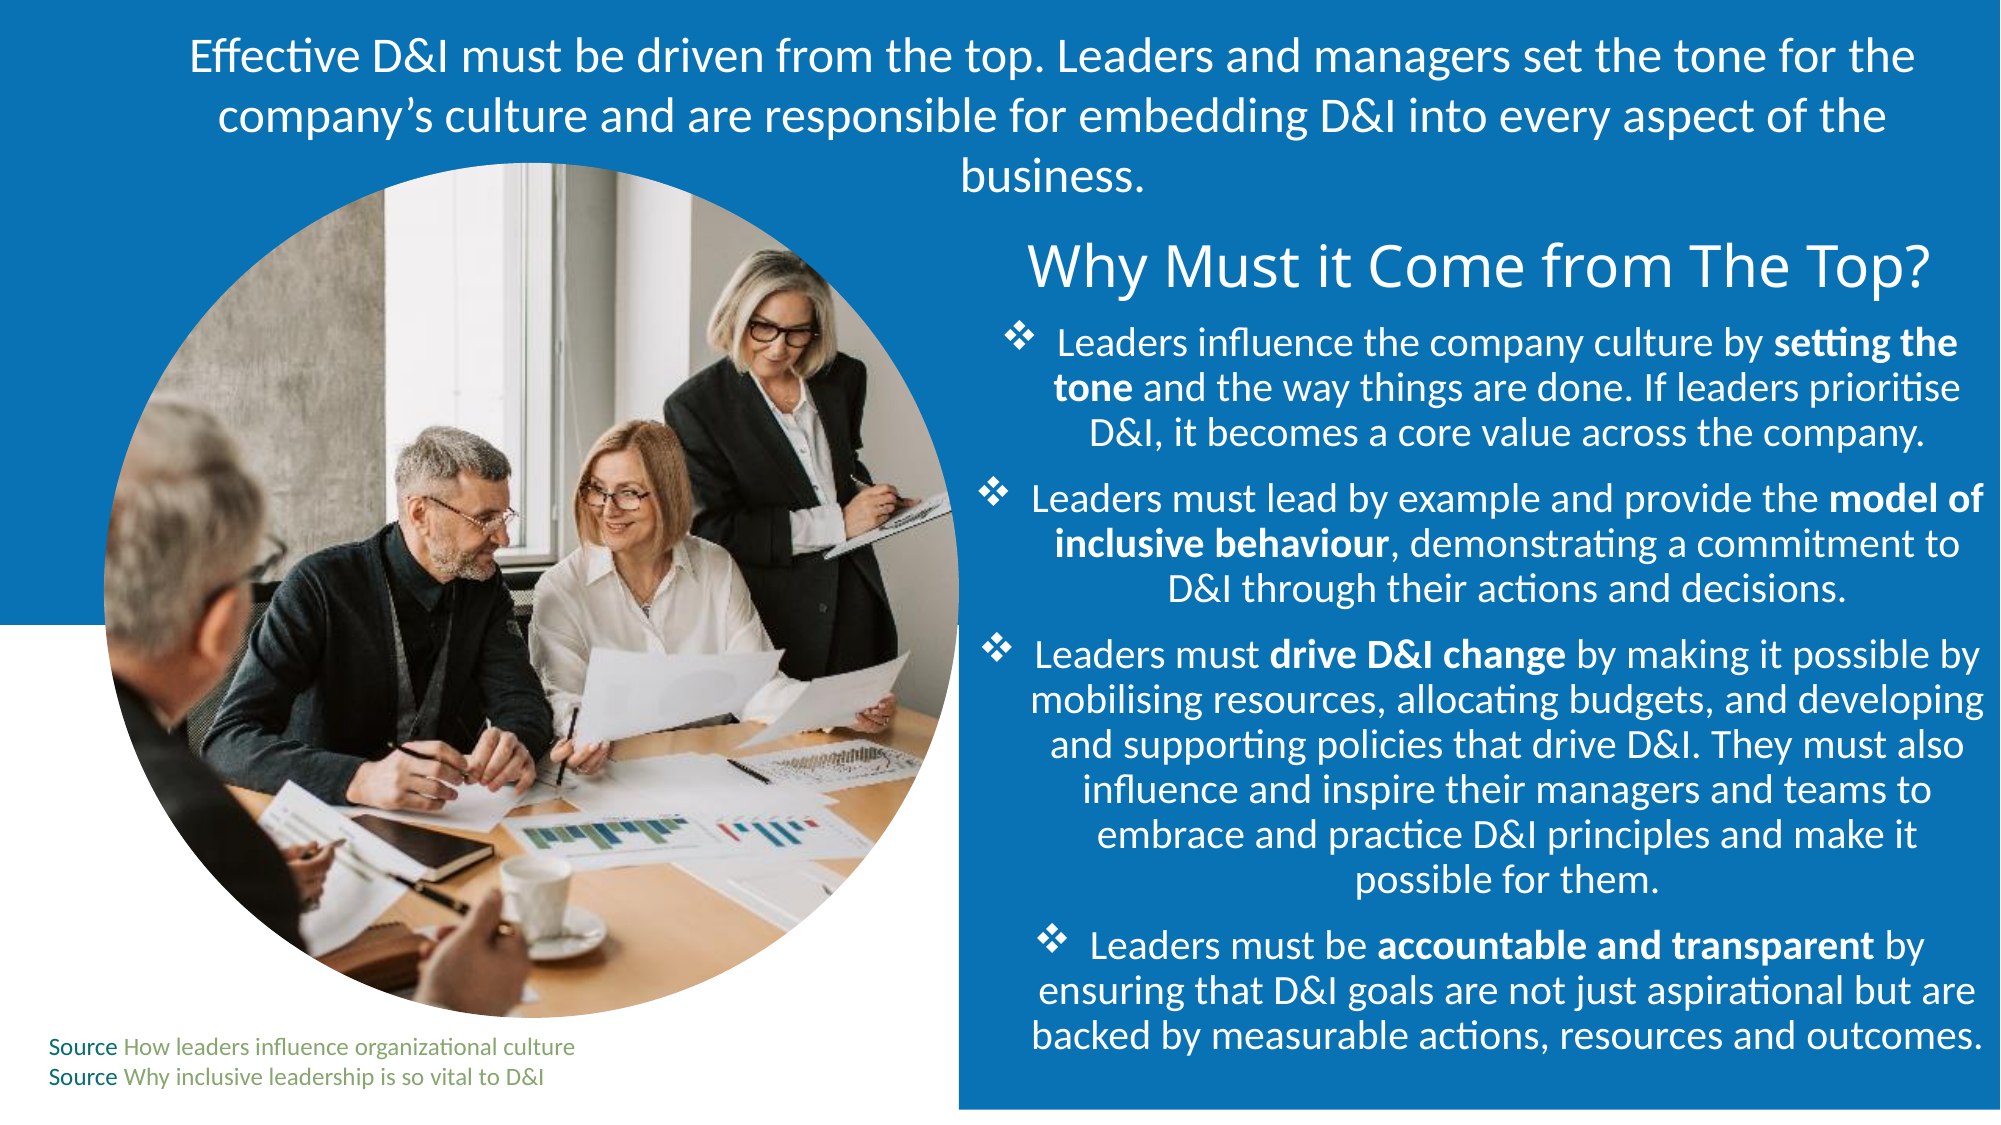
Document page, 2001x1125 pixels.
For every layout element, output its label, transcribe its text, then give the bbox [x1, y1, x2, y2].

text_box Source How leaders influence organizational culture Source Why inclusive leadership is so vital to D&I [33, 1022, 876, 1098]
picture [103, 162, 959, 1018]
text_box Effective D&I must be driven from the top. Leaders and managers set the tone for the company’s culture and are responsible for embedding D&I into every aspect of the business. [160, 15, 1945, 210]
list Why Must it Come from The Top? Leaders influence the company culture by setting the tone and the way things are done. If leaders prioritise D&I, it becomes a core value across the company. Leaders must lead by example and provide the model of inclusive behaviour, demonstrating a commitment to D&I through their actions and decisions. Leaders must drive D&I change by making it possible by mobilising resources, allocating budgets, and developing and supporting policies that drive D&I. They must also influence and inspire their managers and teams to embrace and practice D&I principles and make it possible for them. Leaders must be accountable and transparent by ensuring that D&I goals are not just aspirational but are backed by measurable actions, resources and outcomes. [958, 383, 2000, 1110]
